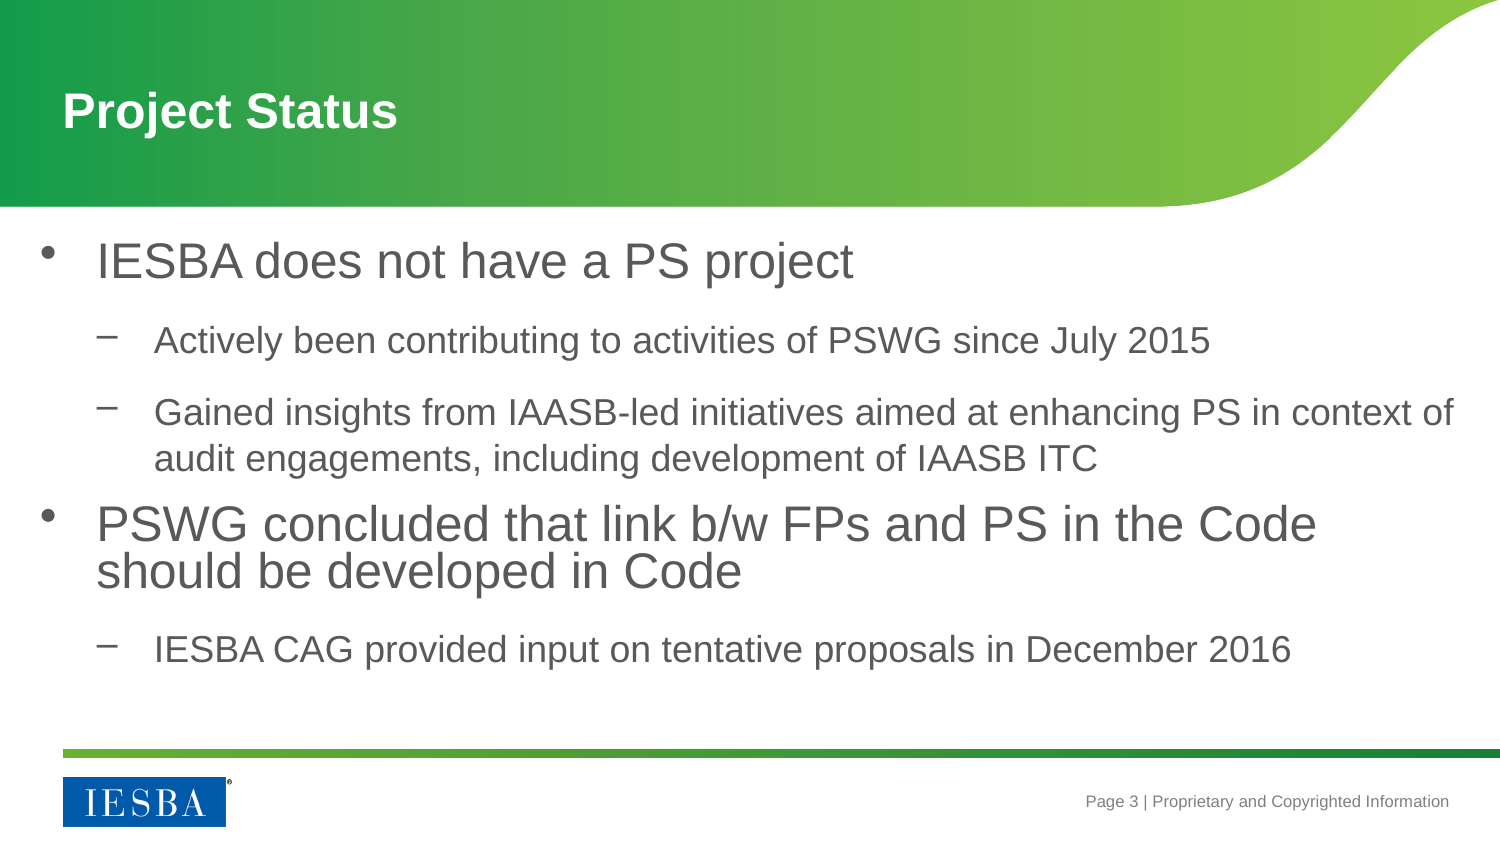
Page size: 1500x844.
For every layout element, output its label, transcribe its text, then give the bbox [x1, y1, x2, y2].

picture [0, 0, 1500, 207]
title Project Status [62, 75, 1325, 142]
picture [63, 777, 232, 827]
list IESBA does not have a PS project Actively been contributing to activities of PSWG since July 2015 Gained insights from IAASB-led initiatives aimed at enhancing PS in context of audit engagements, including development of IAASB ITC PSWG concluded that link b/w FPs and PS in the Code should be developed in Code IESBA CAG provided input on tentative proposals in December 2016 [24, 234, 1488, 722]
